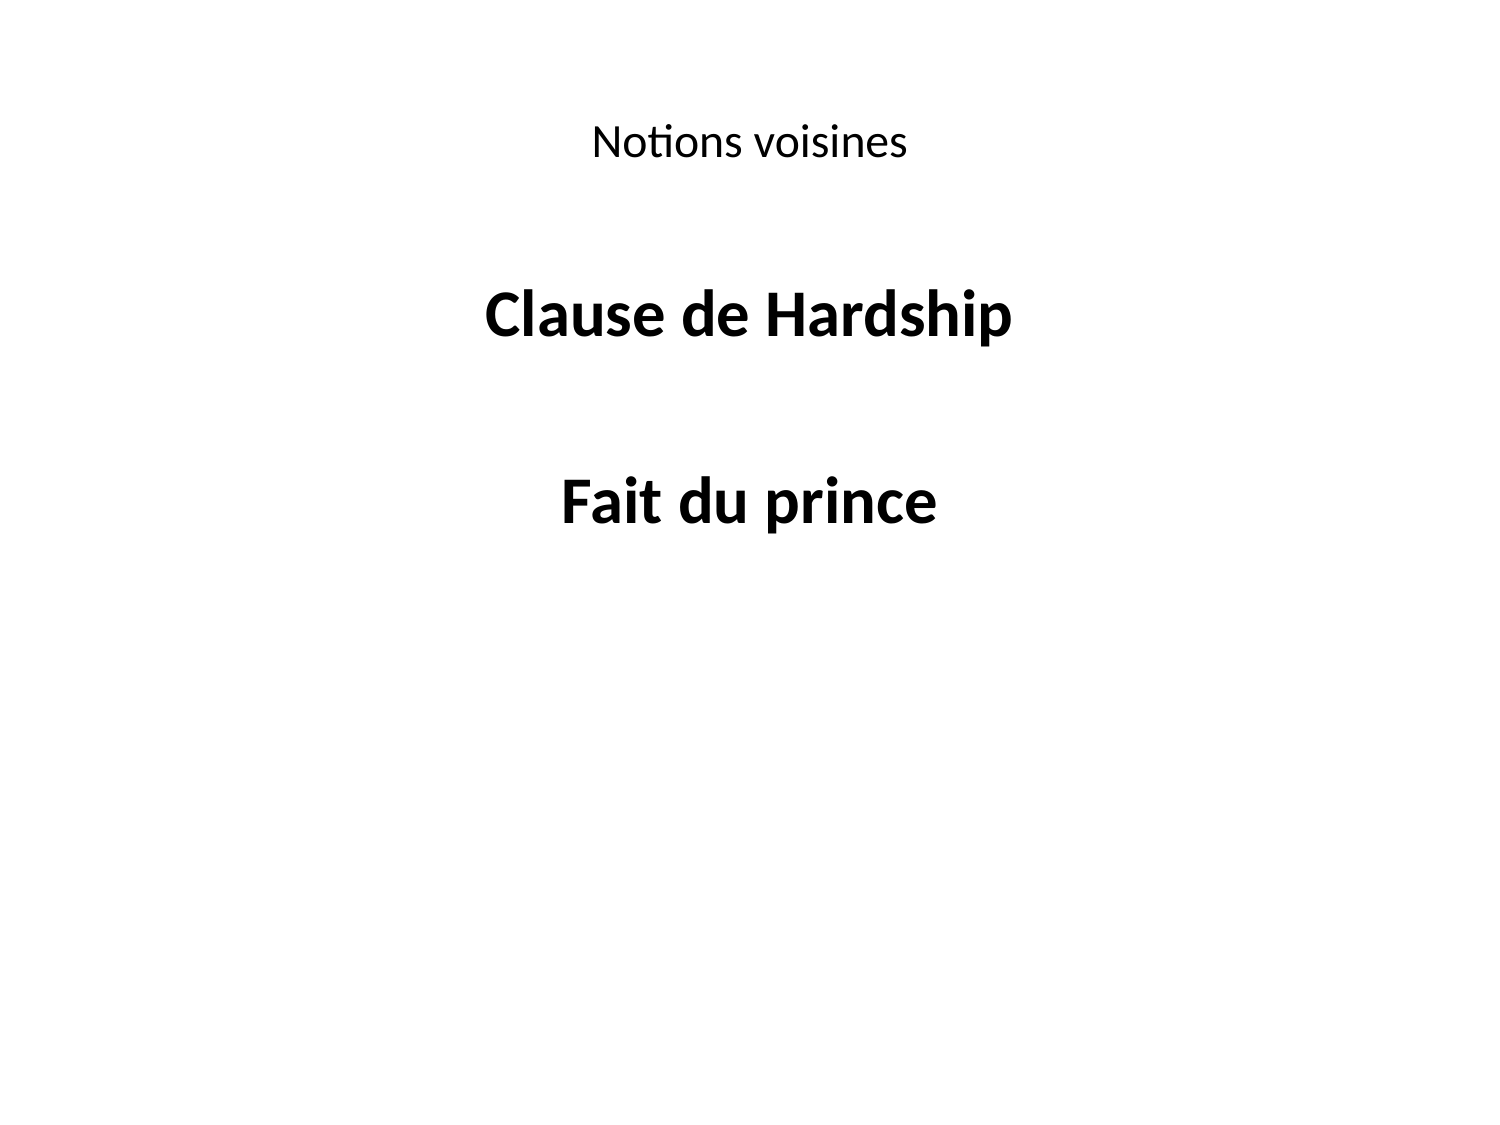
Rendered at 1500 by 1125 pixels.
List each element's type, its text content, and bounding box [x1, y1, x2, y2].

title Notions voisines [75, 45, 1425, 233]
list Clause de Hardship Fait du prince [75, 262, 1425, 1005]
